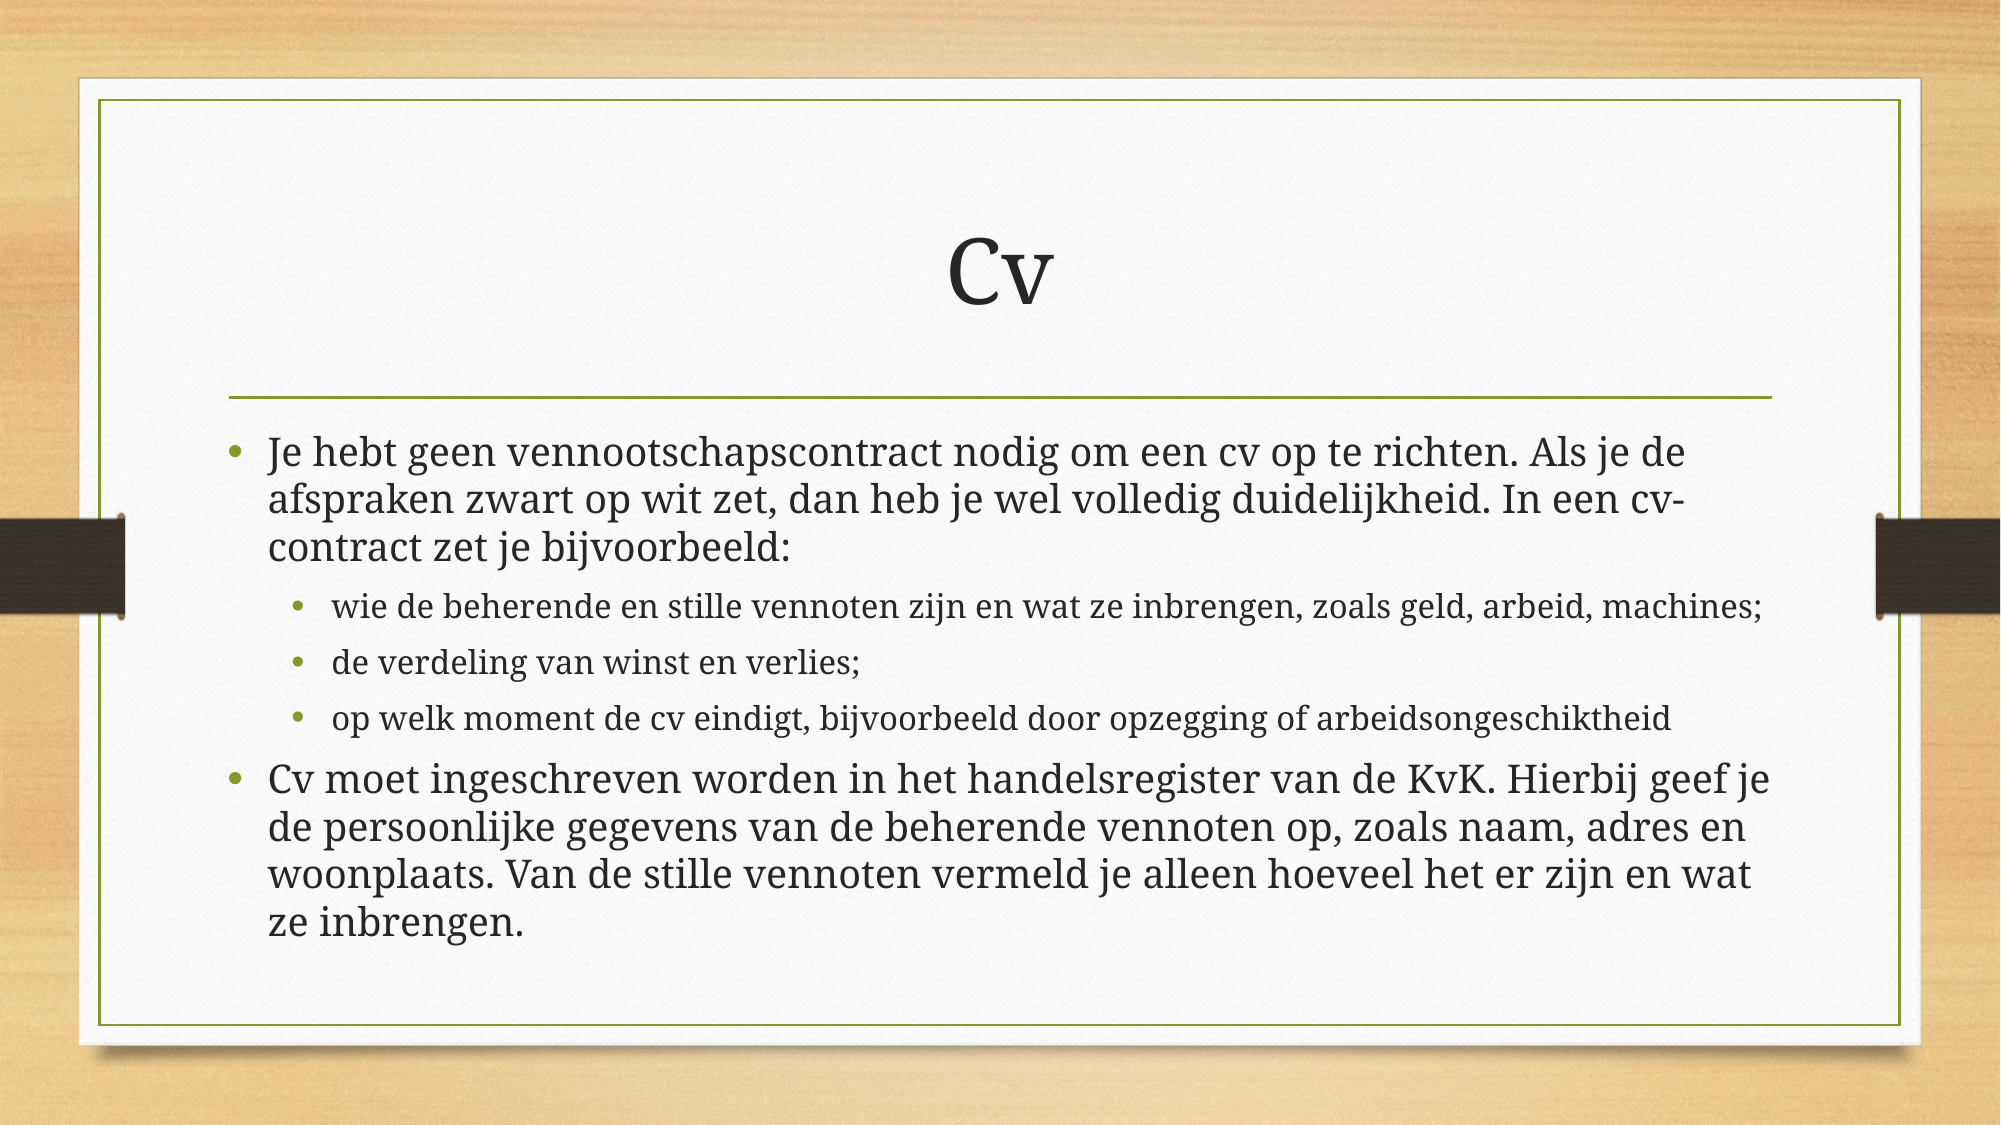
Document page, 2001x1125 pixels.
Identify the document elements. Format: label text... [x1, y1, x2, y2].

picture [0, 0, 2001, 1125]
title Cv [212, 161, 1788, 375]
list Je hebt geen vennootschapscontract nodig om een cv op te richten. Als je de afspraken zwart op wit zet, dan heb je wel volledig duidelijkheid. In een cv-contract zet je bijvoorbeeld: wie de beherende en stille vennoten zijn en wat ze inbrengen, zoals geld, arbeid, machines; de verdeling van winst en verlies; op welk moment de cv eindigt, bijvoorbeeld door opzegging of arbeidsongeschiktheid Cv moet ingeschreven worden in het handelsregister van de KvK. Hierbij geef je de persoonlijke gegevens van de beherende vennoten op, zoals naam, adres en woonplaats. Van de stille vennoten vermeld je alleen hoeveel het er zijn en wat ze inbrengen. [212, 419, 1788, 964]
